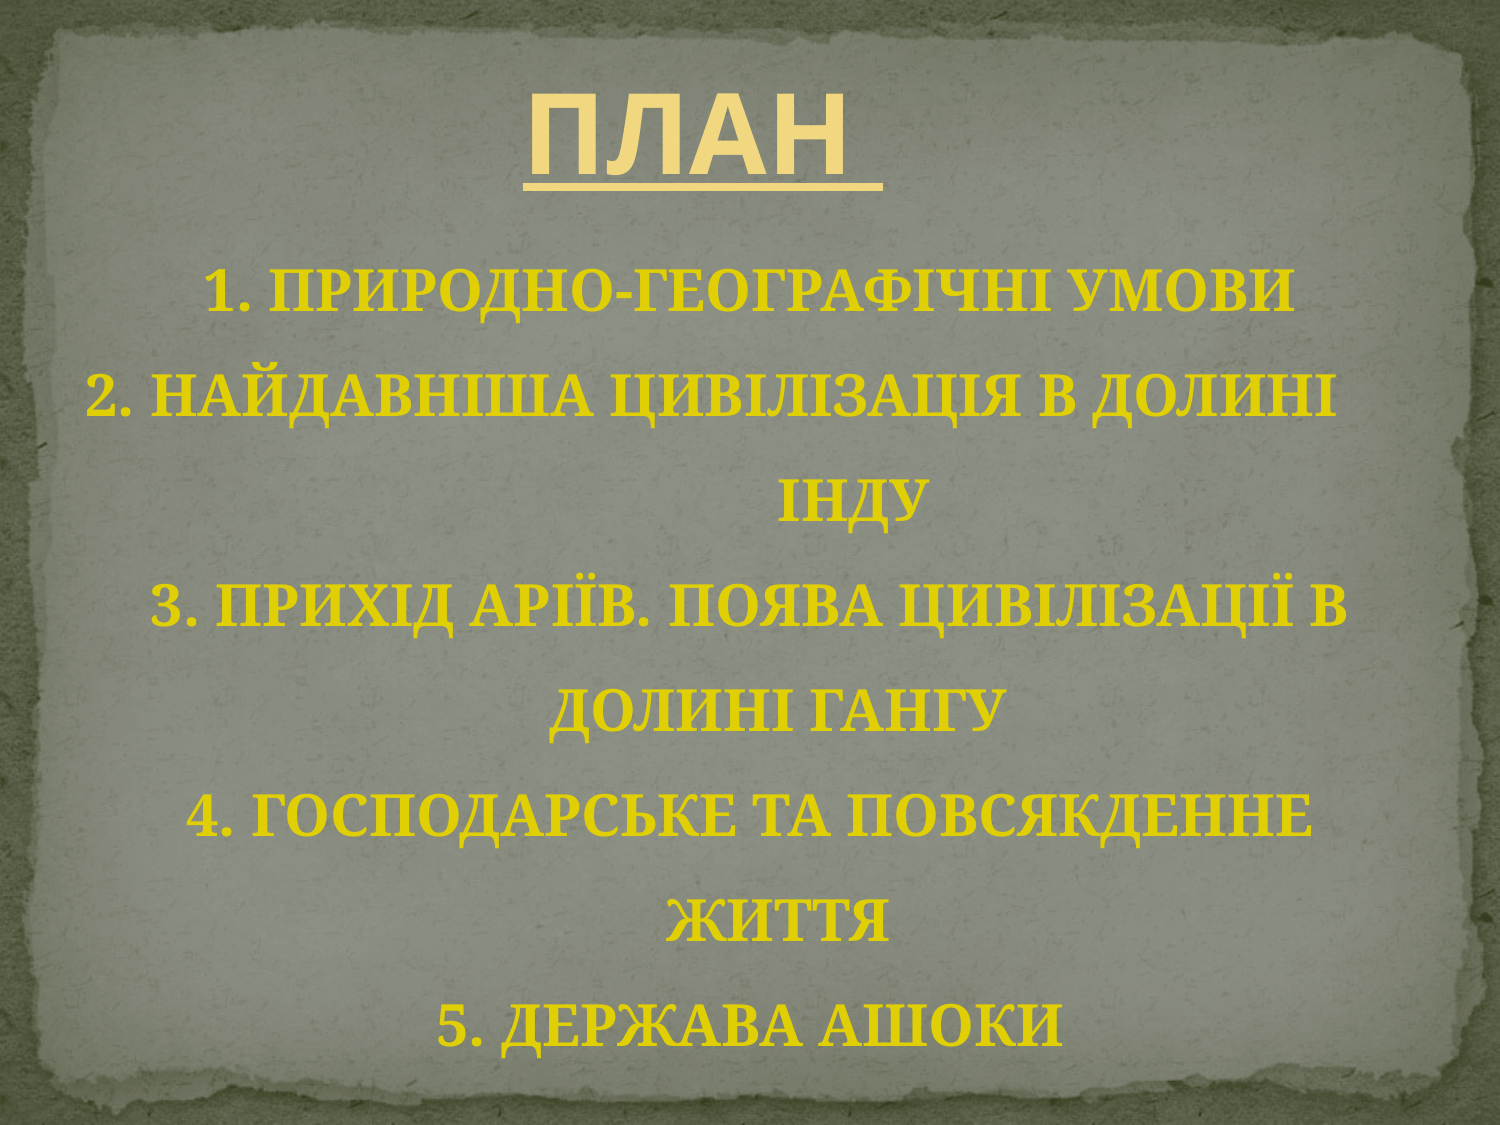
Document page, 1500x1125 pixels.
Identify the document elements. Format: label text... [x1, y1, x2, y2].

text_box ПЛАН [194, 54, 1211, 205]
text_box 1. ПРИРОДНО-ГЕОГРАФІЧНІ УМОВИ 2. НАЙДАВНІША ЦИВІЛІЗАЦІЯ В ДОЛИНІ ІНДУ 3. ПРИХІД АРІЇВ. ПОЯВА ЦИВІЛІЗАЦІЇ В ДОЛИНІ ГАНГУ 4. ГОСПОДАРСЬКЕ ТА ПОВСЯКДЕННЕ ЖИТТЯ 5. ДЕРЖАВА АШОКИ [70, 210, 1430, 1066]
